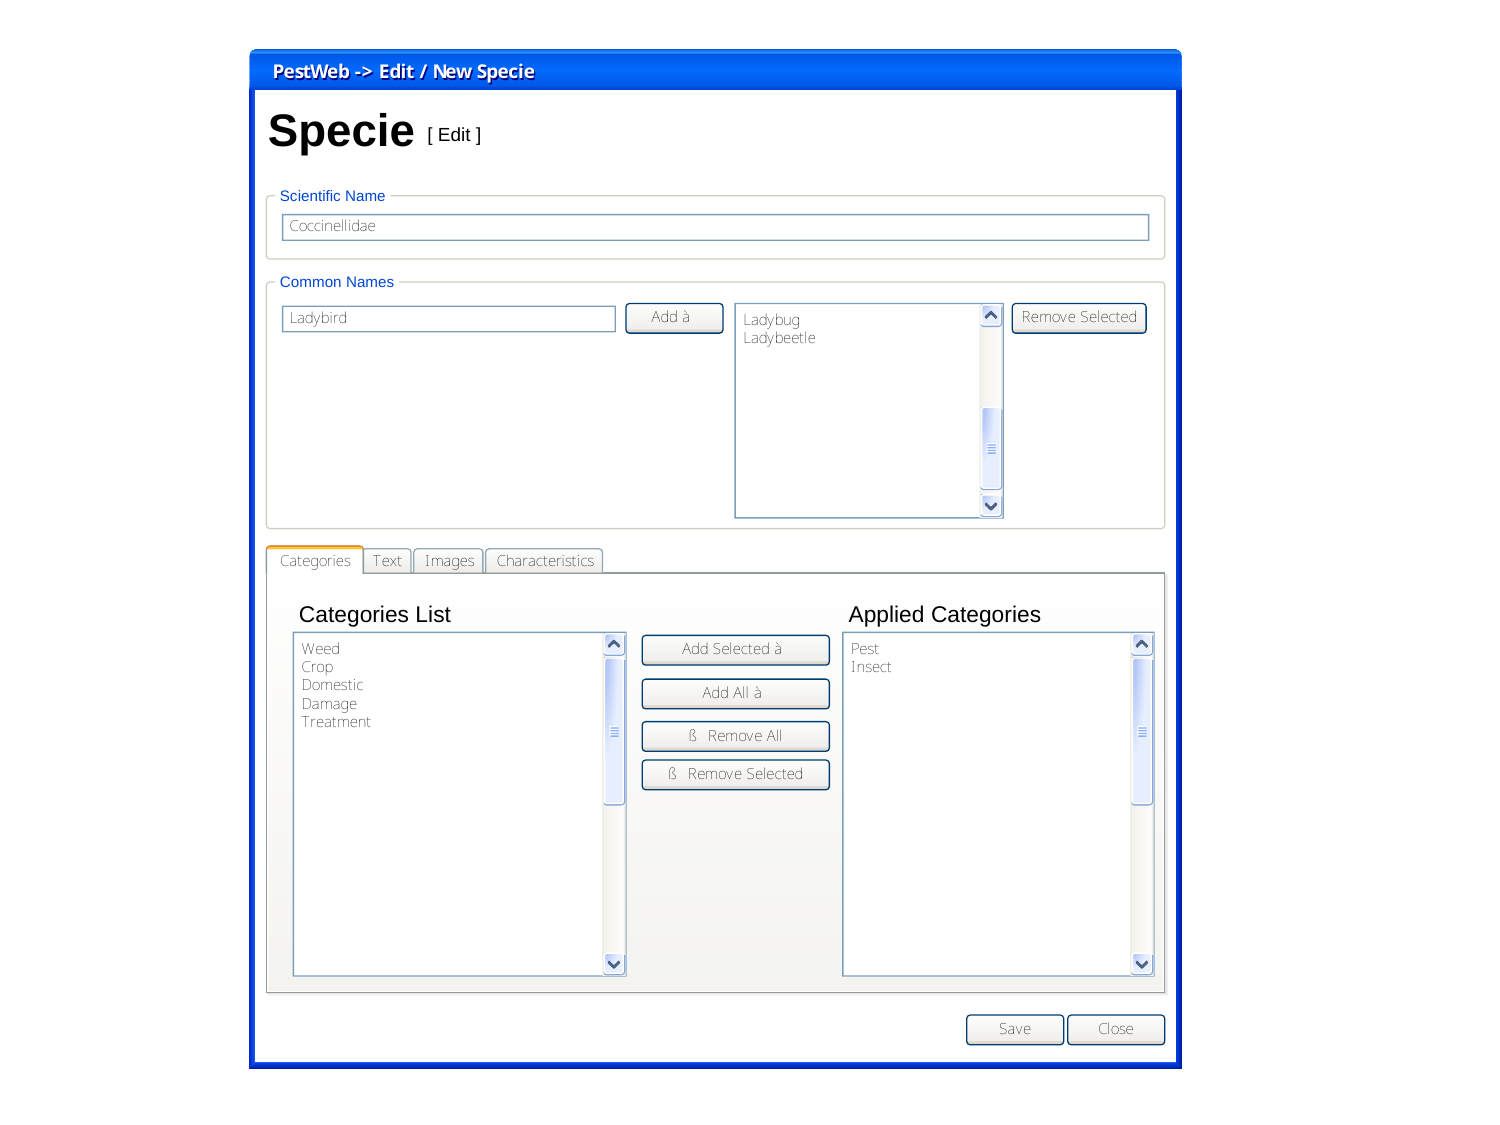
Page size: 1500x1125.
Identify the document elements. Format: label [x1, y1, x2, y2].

text_box [245, 46, 1186, 1073]
